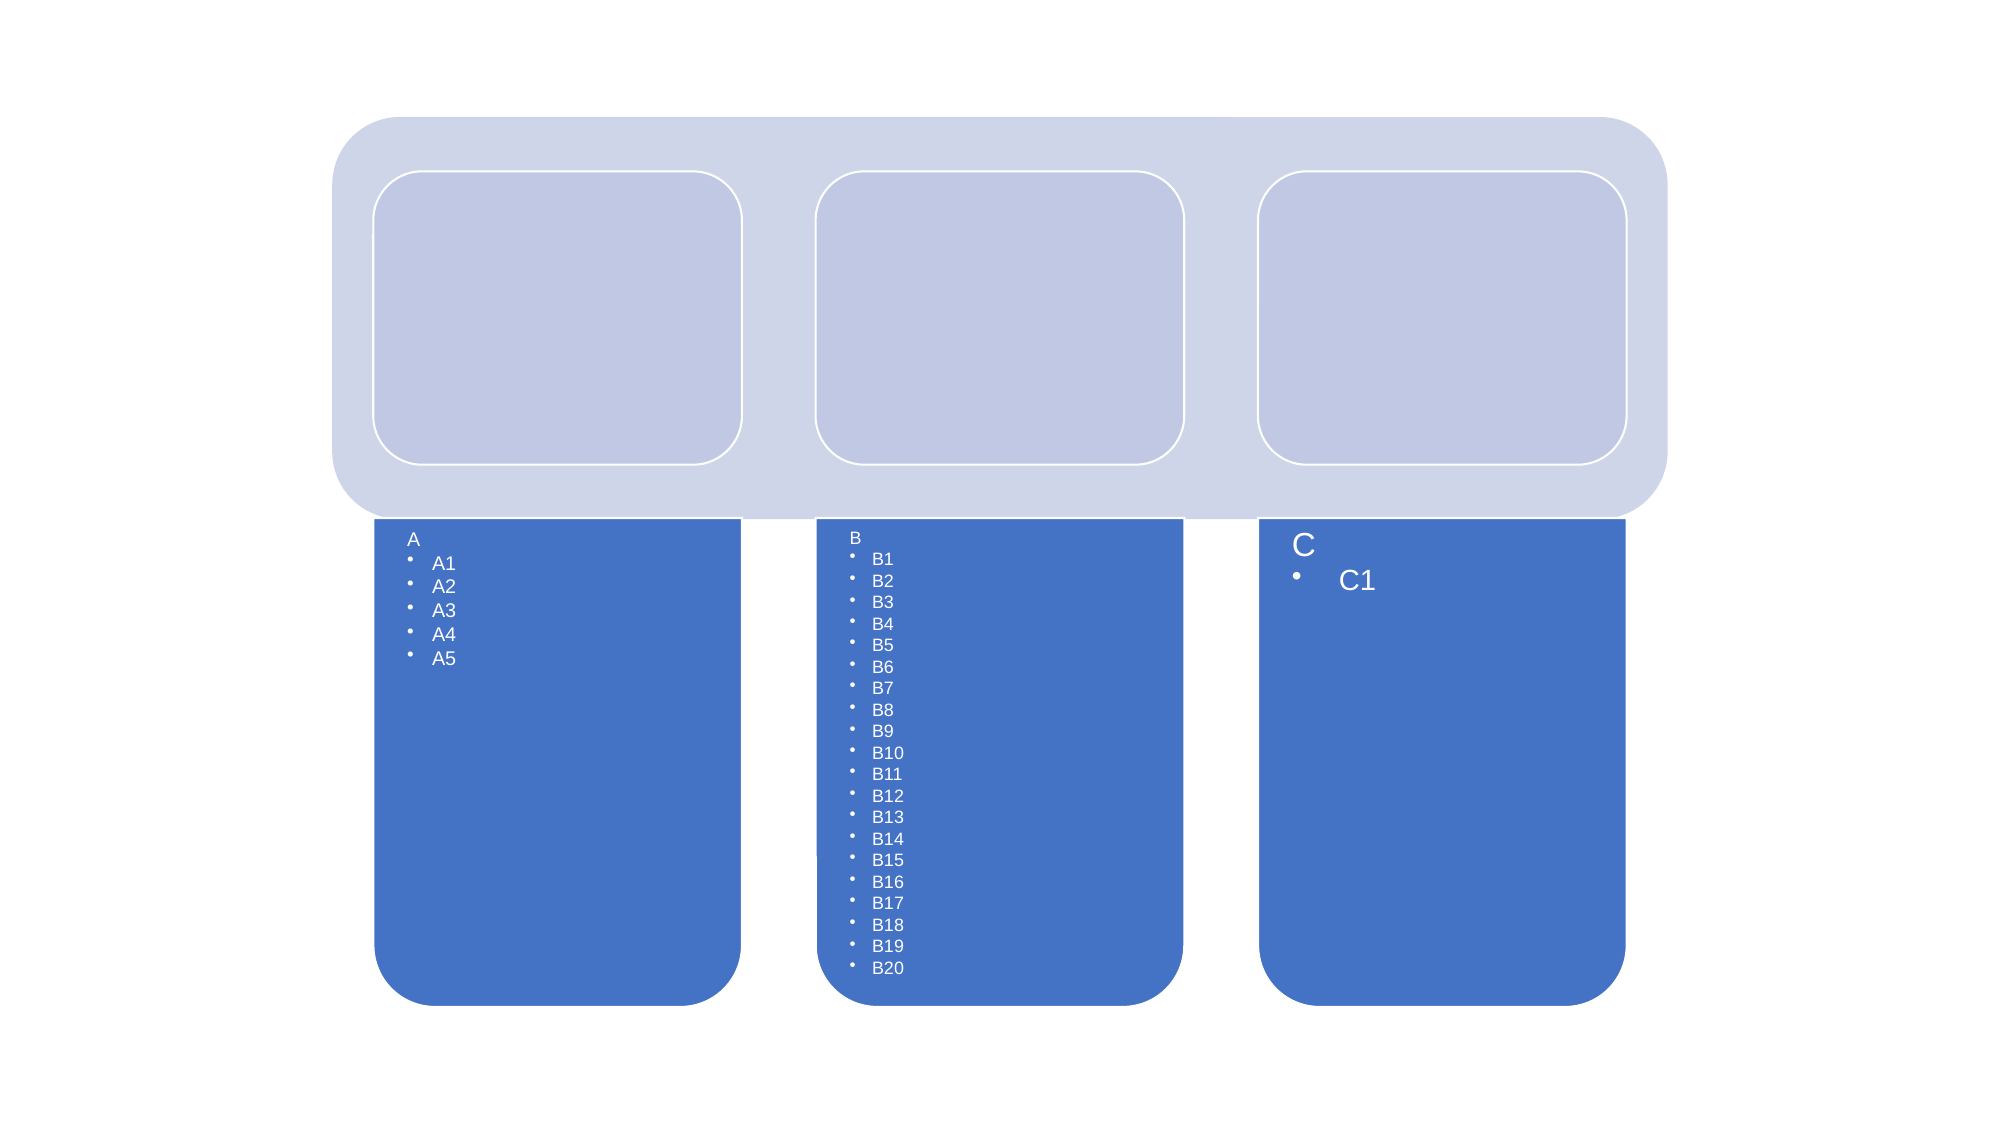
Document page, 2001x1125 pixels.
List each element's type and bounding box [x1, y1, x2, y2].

text_box [333, 117, 1667, 1007]
